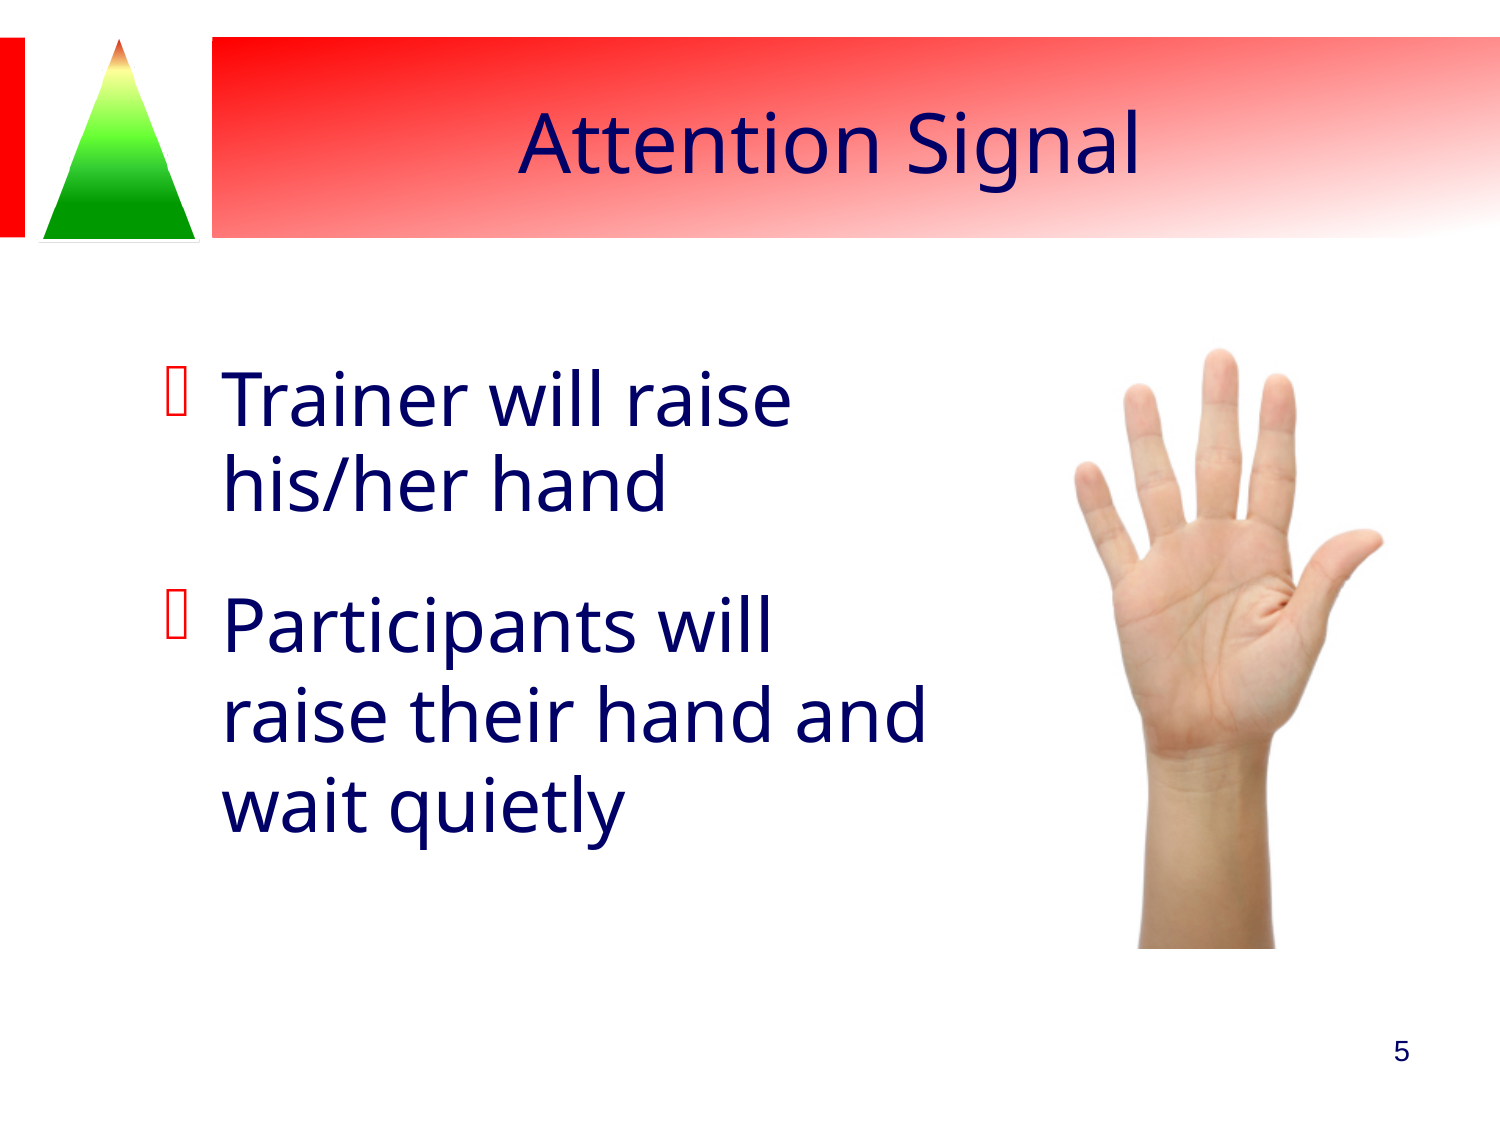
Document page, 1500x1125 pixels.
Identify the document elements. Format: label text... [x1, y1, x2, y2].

slide_number 5 [1074, 1024, 1426, 1103]
list Trainer will raise his/her hand Participants will raise their hand and wait quietly [149, 349, 973, 937]
title Attention Signal [237, 37, 1426, 243]
picture [1024, 324, 1427, 949]
picture [37, 30, 200, 243]
